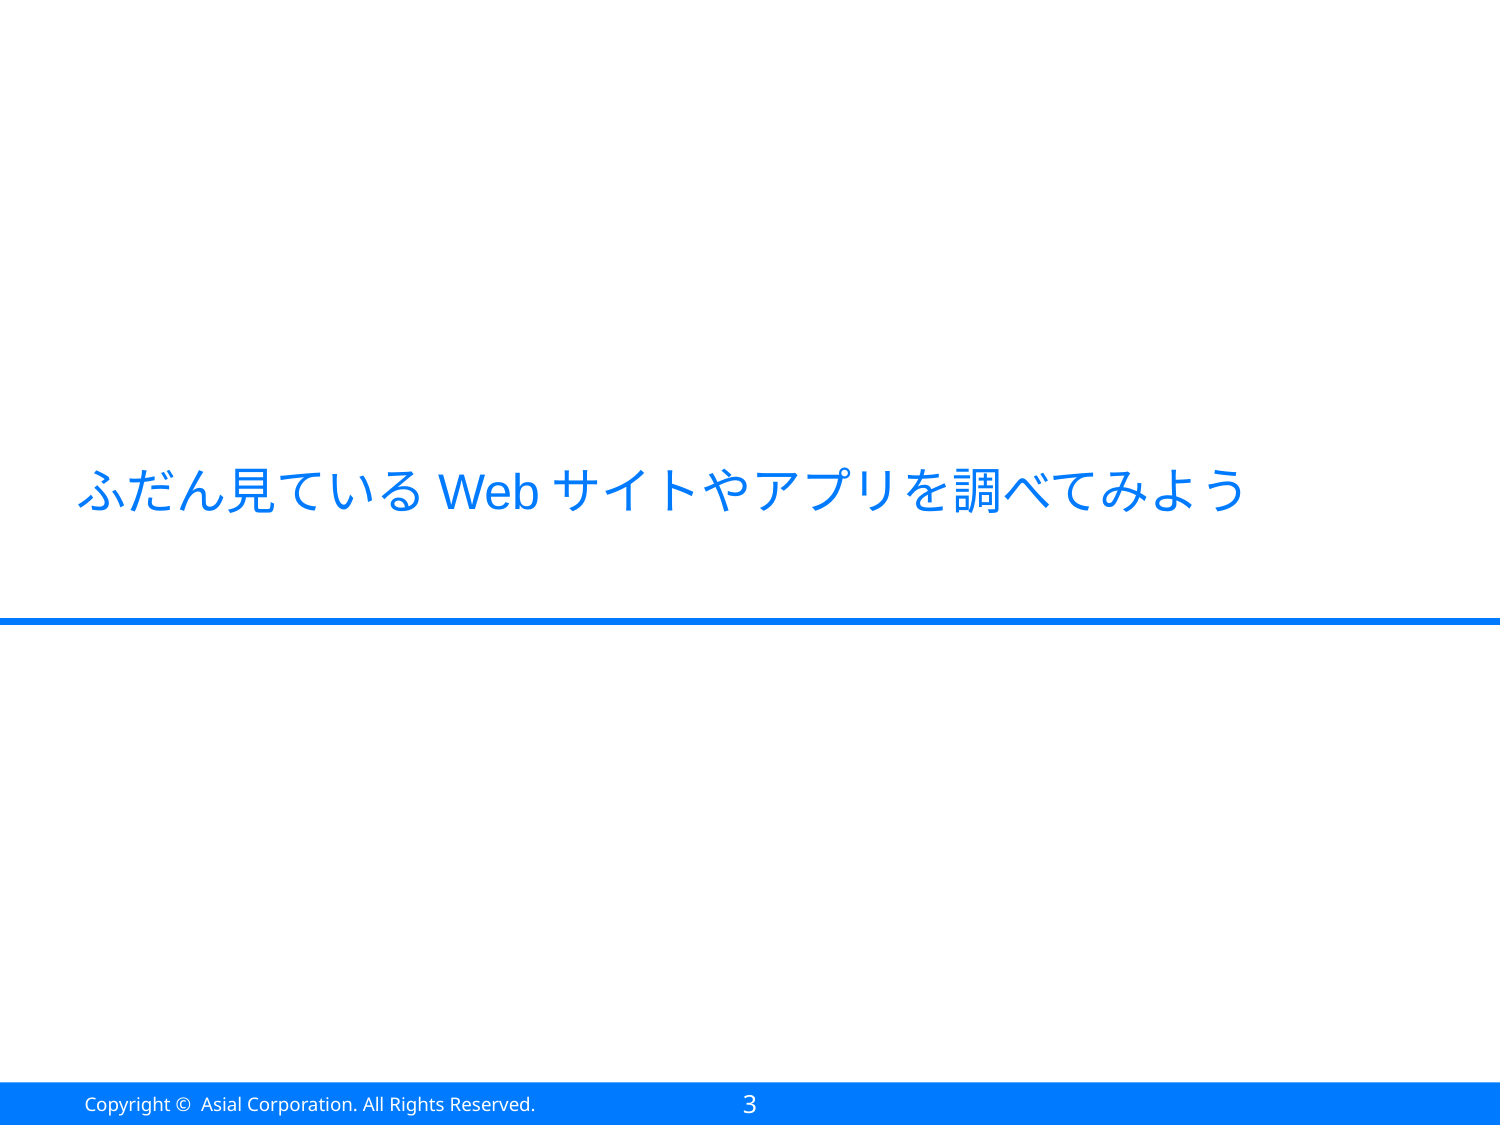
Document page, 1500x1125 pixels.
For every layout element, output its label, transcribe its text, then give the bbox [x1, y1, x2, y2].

list ふだん見ているWebサイトやアプリを調べてみよう [23, 444, 1500, 536]
slide_number 3 [581, 1075, 919, 1125]
